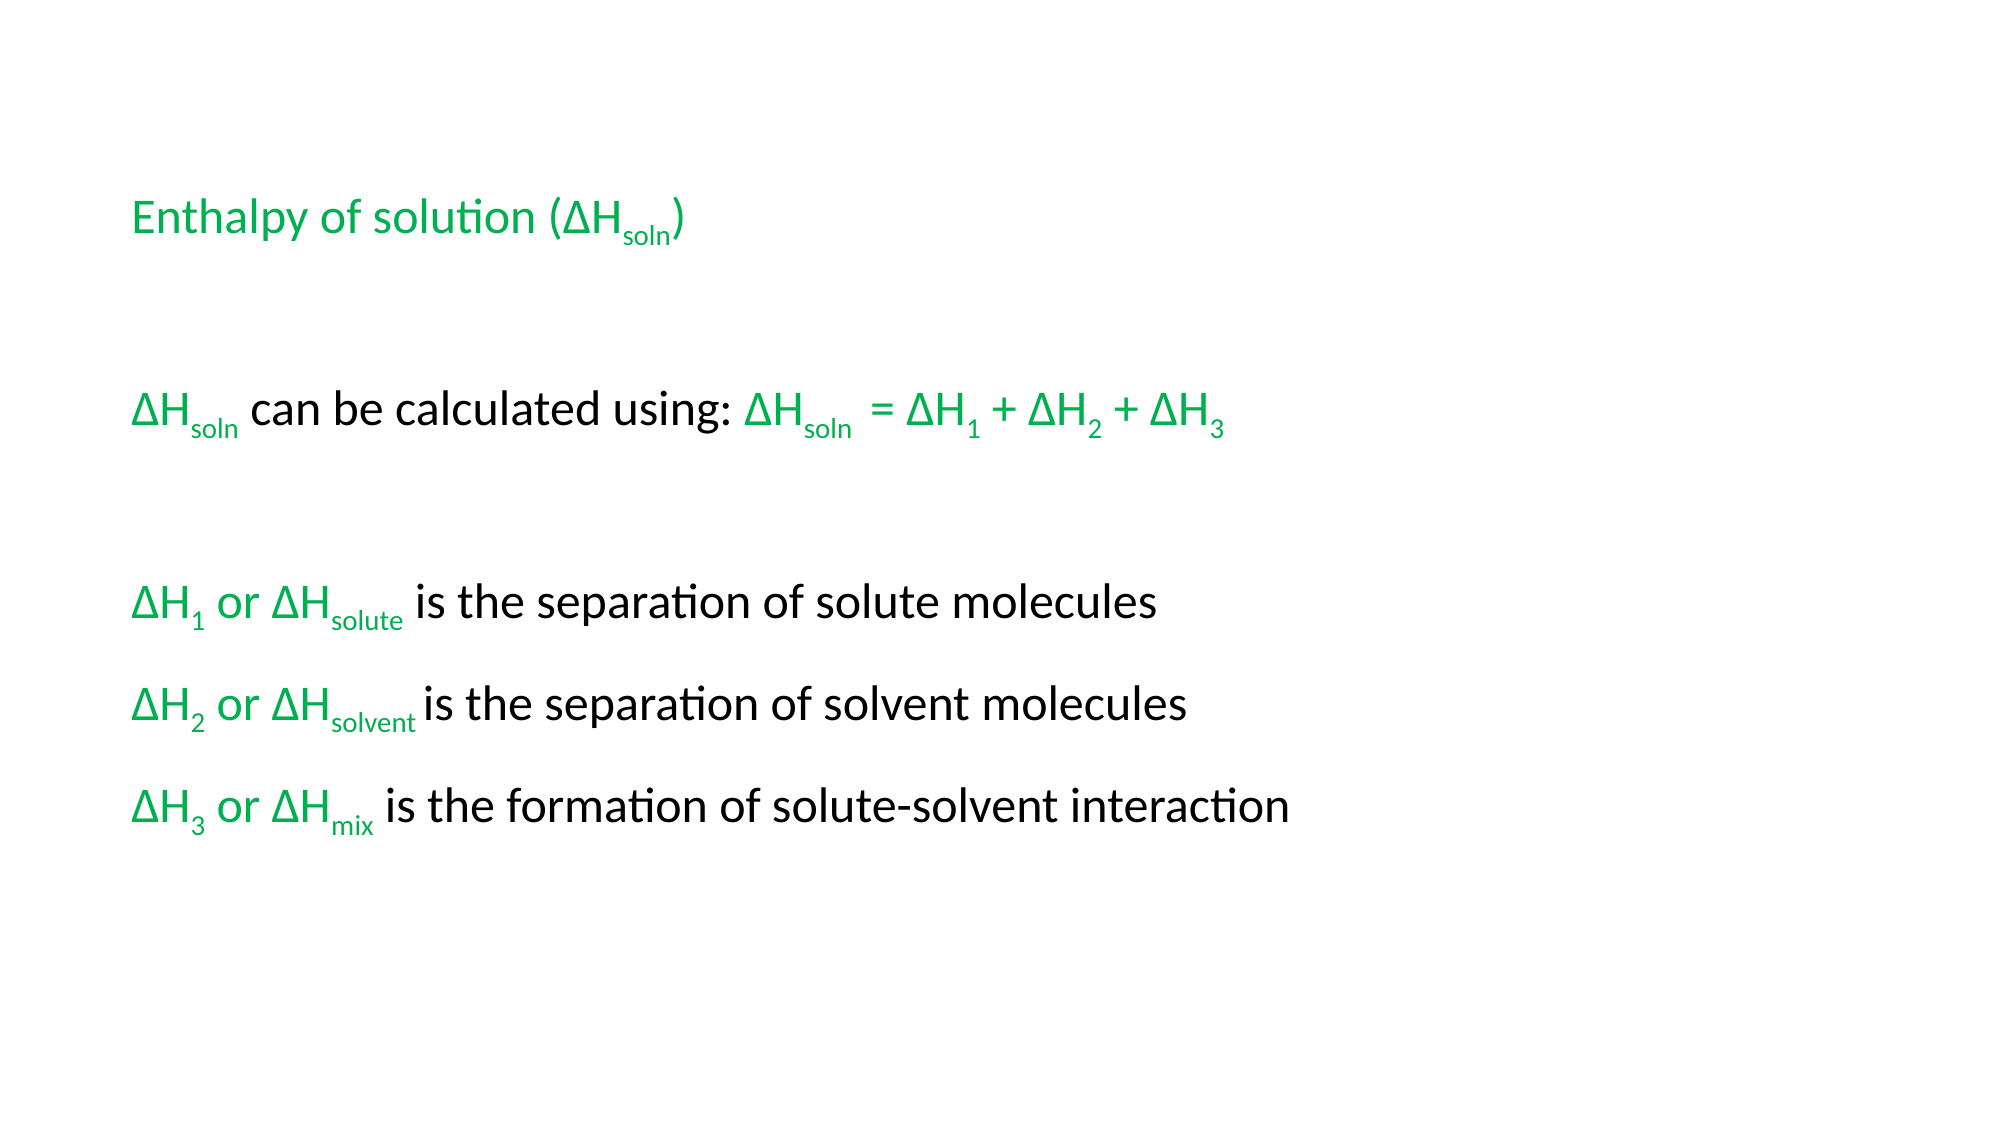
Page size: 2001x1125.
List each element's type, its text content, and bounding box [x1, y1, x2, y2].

text_box Enthalpy of solution (∆Hsoln) ∆Hsoln can be calculated using: ∆Hsoln = ∆H1 + ∆H2 + ∆H3 ∆H1 or ∆Hsolute is the separation of solute molecules ∆H2 or ∆Hsolvent is the separation of solvent molecules ∆H3 or ∆Hmix is the formation of solute-solvent interaction [116, 141, 1306, 1029]
